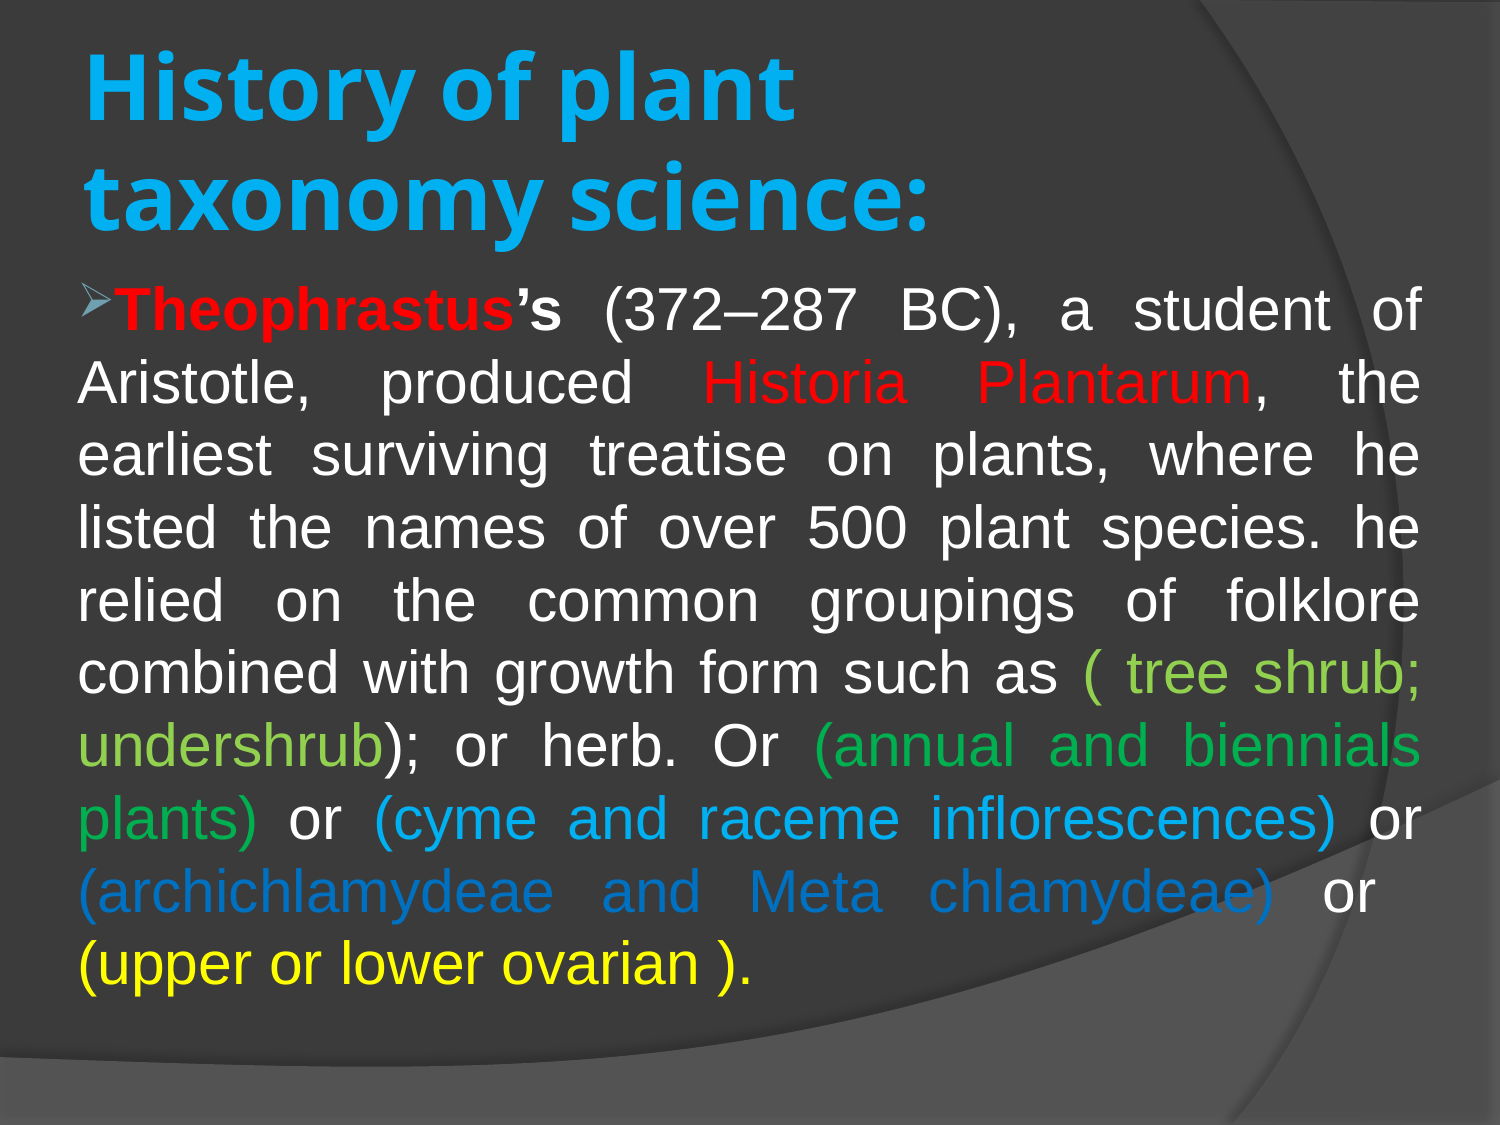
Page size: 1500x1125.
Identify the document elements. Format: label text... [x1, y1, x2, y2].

list Theophrastus’s (372–287 BC), a student of Aristotle, produced Historia Plantarum, the earliest surviving treatise on plants, where he listed the names of over 500 plant species. he relied on the common groupings of folklore combined with growth form such as ( tree shrub; undershrub); or herb. Or (annual and biennials plants) or (cyme and raceme inflorescences) or (archichlamydeae and Meta chlamydeae) or (upper or lower ovarian ). [62, 262, 1438, 1005]
title History of plant taxonomy science: [75, 45, 1238, 233]
